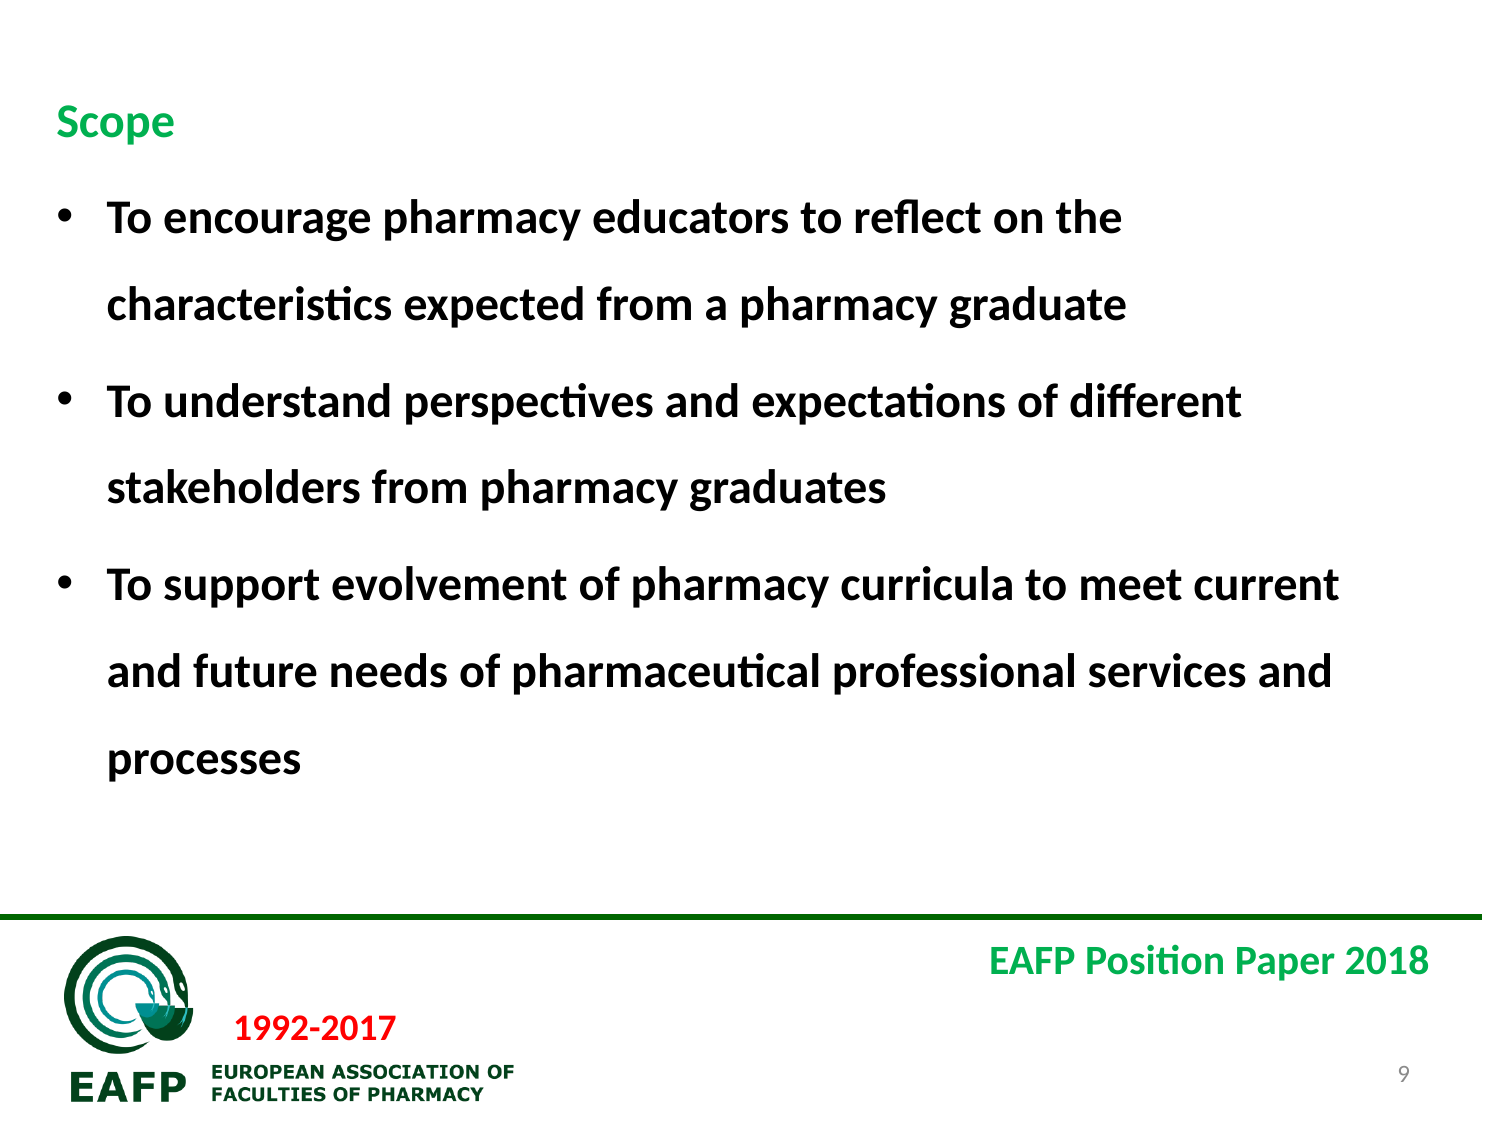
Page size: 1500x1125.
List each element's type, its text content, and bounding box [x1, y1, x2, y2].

slide_number 9 [1074, 1042, 1425, 1103]
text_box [64, 936, 514, 1125]
list Scope To encourage pharmacy educators to reflect on the characteristics expected from a pharmacy graduate To understand perspectives and expectations of different stakeholders from pharmacy graduates To support evolvement of pharmacy curricula to meet current and future needs of pharmaceutical professional services and processes [41, 52, 1392, 795]
text_box EAFP Position Paper 2018 [974, 926, 1459, 990]
